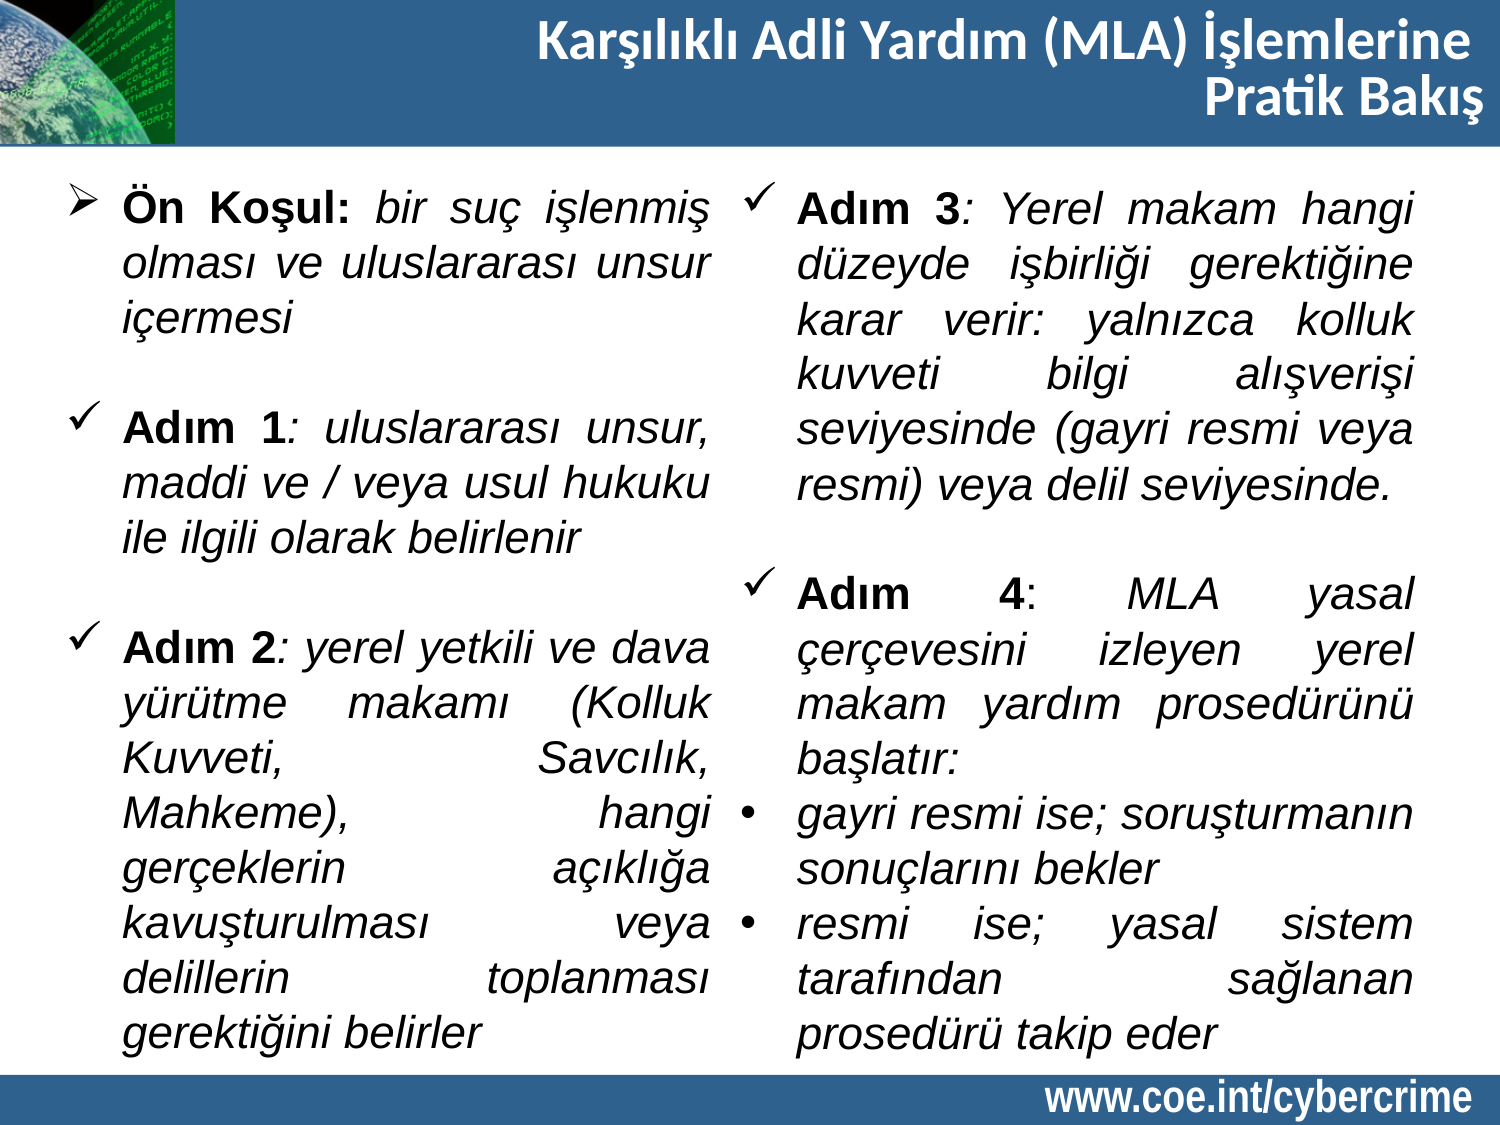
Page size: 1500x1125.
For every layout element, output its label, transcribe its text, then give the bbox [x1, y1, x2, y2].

text_box Ön Koşul: bir suç işlenmiş olması ve uluslararası unsur içermesi Adım 1: uluslararası unsur, maddi ve / veya usul hukuku ile ilgili olarak belirlenir Adım 2: yerel yetkili ve dava yürütme makamı (Kolluk Kuvveti, Savcılık, Mahkeme), hangi gerçeklerin açıklığa kavuşturulması veya delillerin toplanması gerektiğini belirler [50, 170, 726, 1121]
text_box Adım 3: Yerel makam hangi düzeyde işbirliği gerektiğine karar verir: yalnızca kolluk kuvveti bilgi alışverişi seviyesinde (gayri resmi veya resmi) veya delil seviyesinde. Adım 4: MLA yasal çerçevesini izleyen yerel makam yardım prosedürünü başlatır: gayri resmi ise; soruşturmanın sonuçlarını bekler resmi ise; yasal sistem tarafından sağlanan prosedürü takip eder [725, 171, 1430, 1067]
picture [0, 0, 175, 144]
text_box www.coe.int/cybercrime [1030, 1059, 1500, 1125]
text_box [0, 1073, 1030, 1125]
text_box Karşılıklı Adli Yardım (MLA) İşlemlerine Pratik Bakış [177, 0, 1500, 149]
